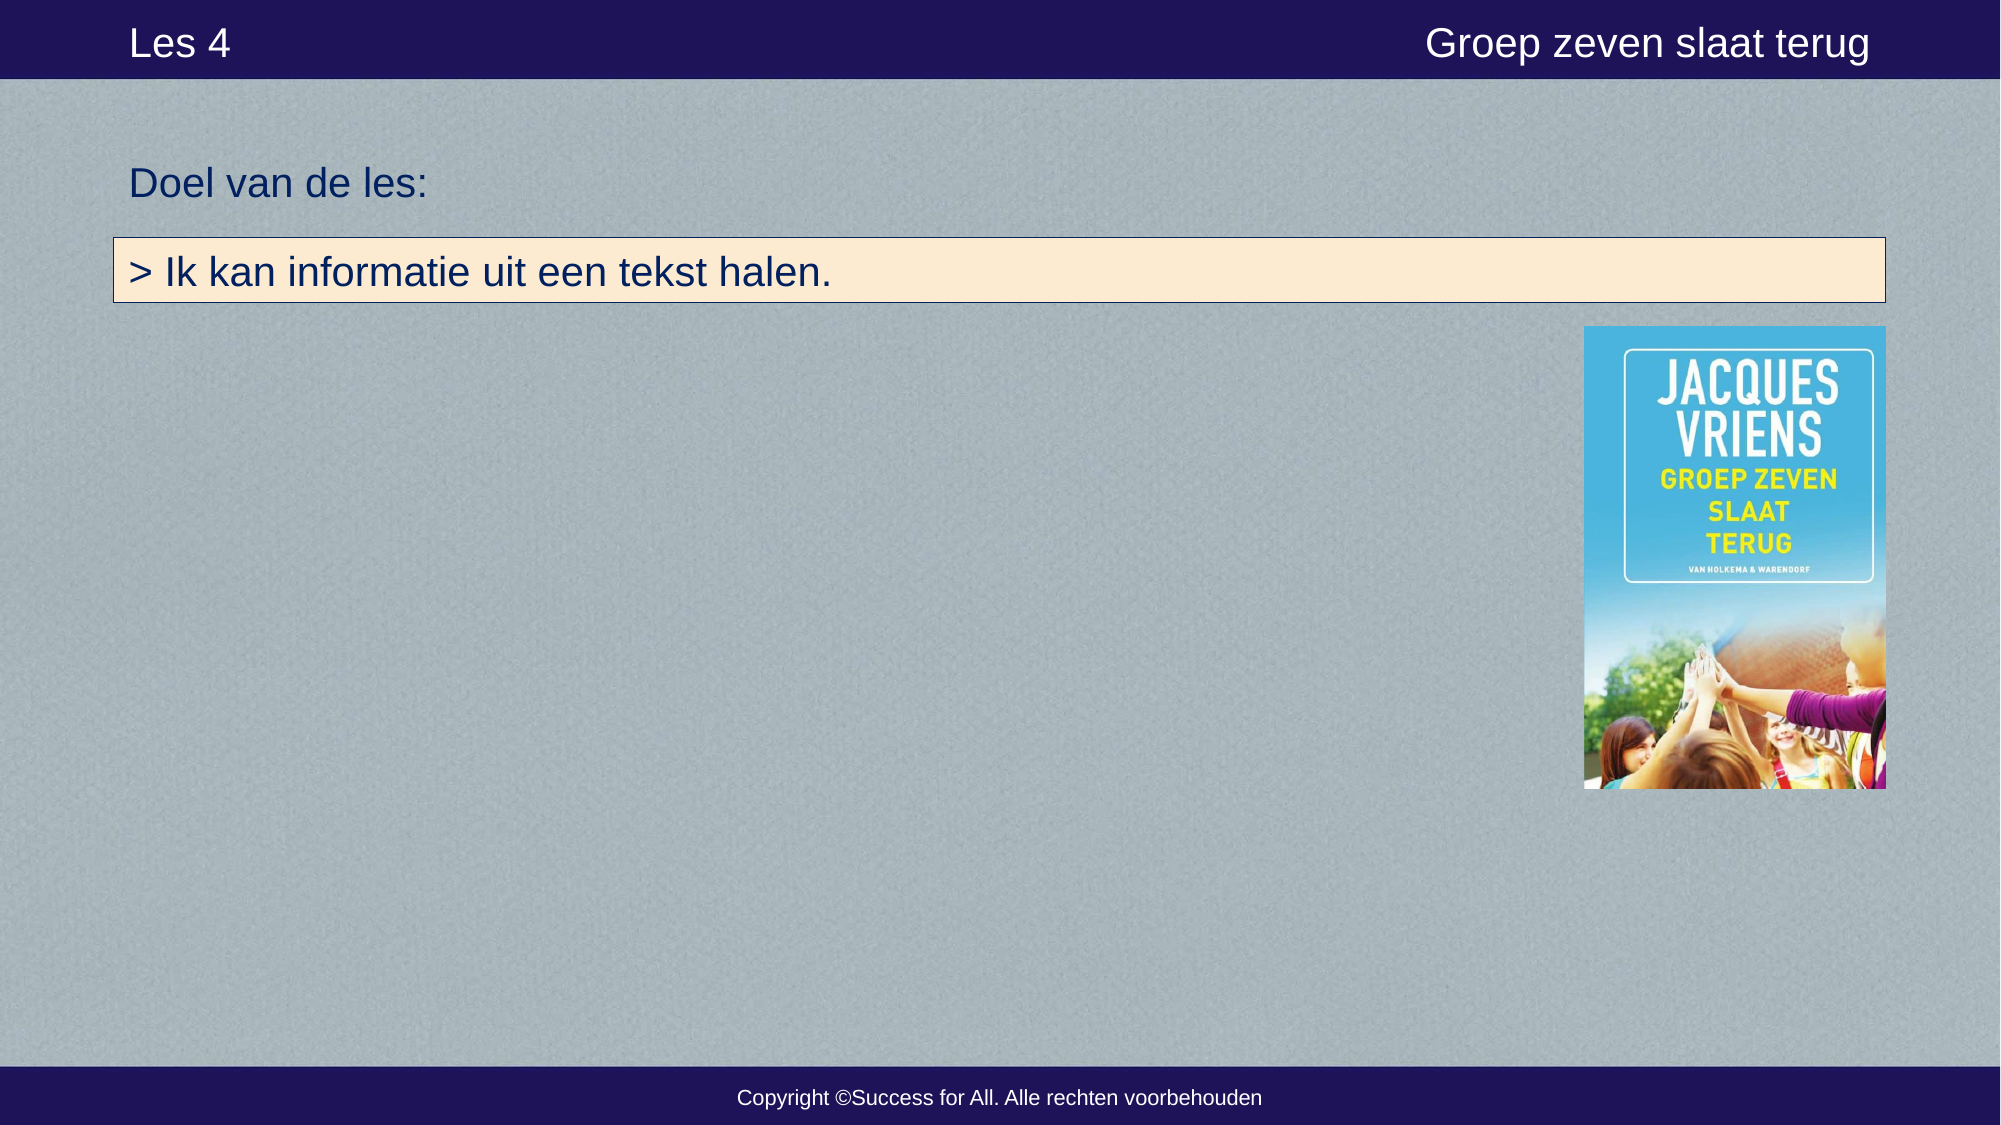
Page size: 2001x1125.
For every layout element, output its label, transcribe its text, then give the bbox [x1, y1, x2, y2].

picture [0, 0, 2001, 1125]
text_box Groep zeven slaat terug [999, 8, 1886, 73]
text_box > Ik kan informatie uit een tekst halen. [113, 237, 1886, 303]
text_box Copyright ©Success for All. Alle rechten voorbehouden [0, 1076, 2000, 1125]
text_box Les 4 [114, 8, 354, 73]
text_box Doel van de les: [113, 148, 1635, 214]
